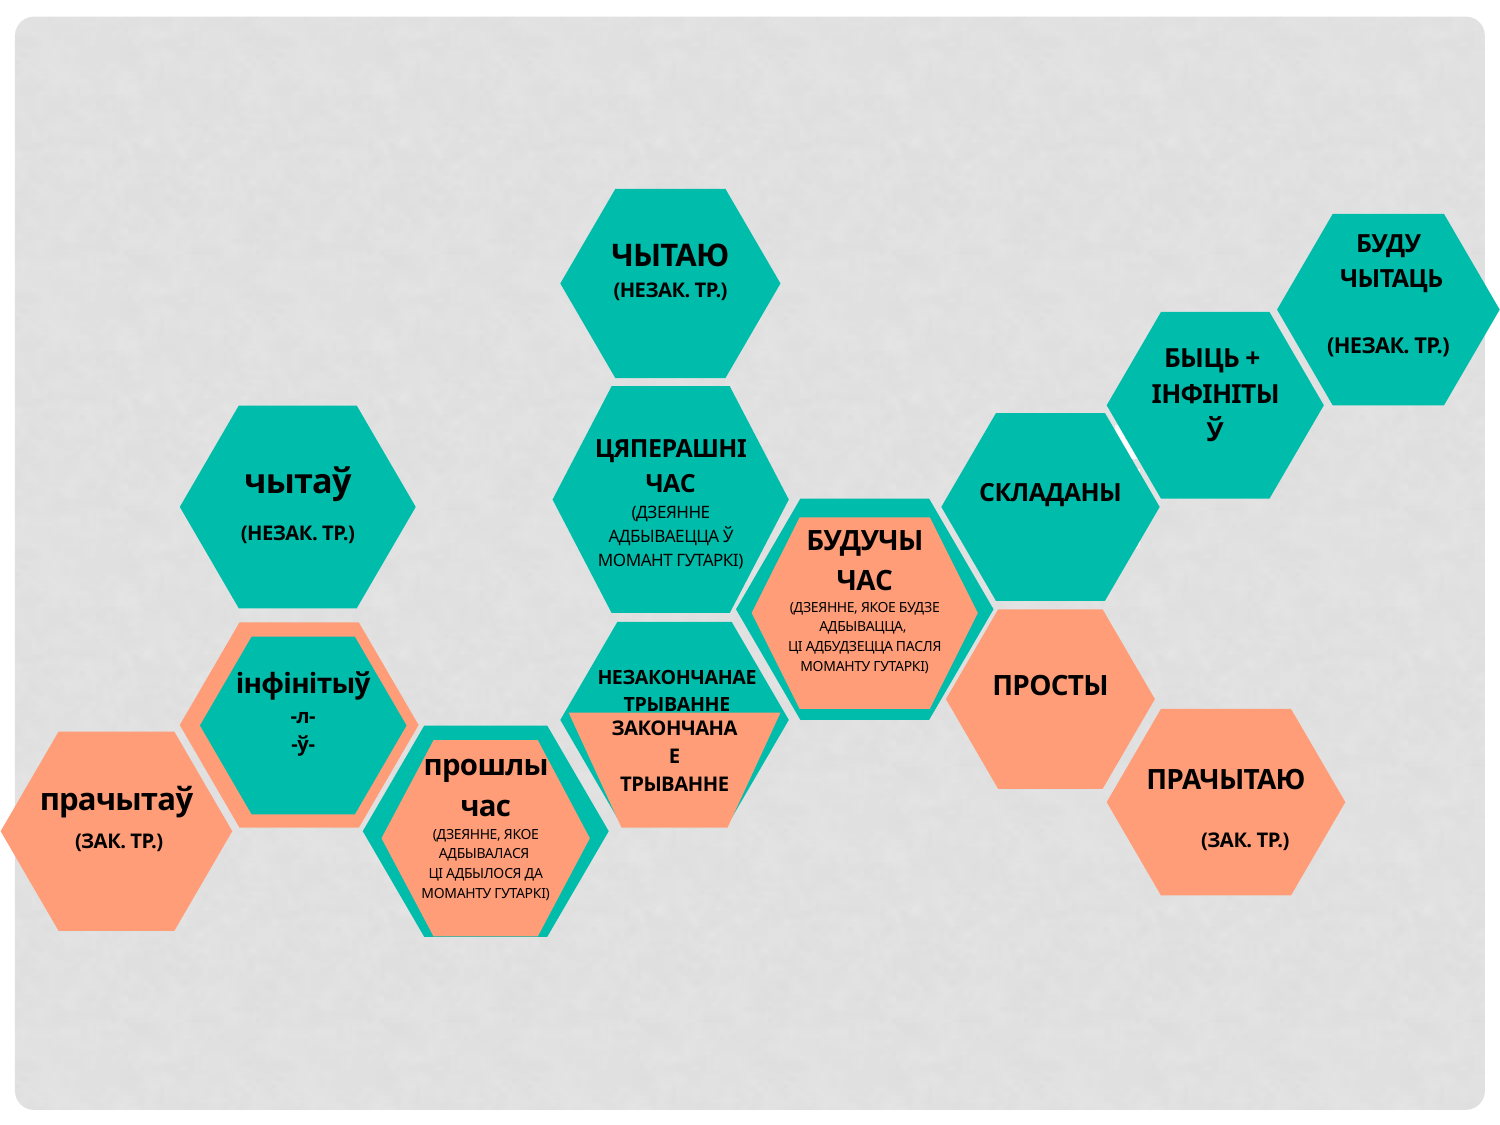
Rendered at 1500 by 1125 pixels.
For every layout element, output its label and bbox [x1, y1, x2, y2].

text_box [945, 609, 1156, 790]
text_box [179, 405, 416, 609]
text_box [781, 721, 790, 819]
text_box [979, 601, 994, 609]
text_box [199, 636, 407, 815]
text_box [1106, 311, 1325, 499]
text_box [560, 621, 735, 725]
text_box [0, 731, 233, 931]
text_box [419, 725, 568, 739]
text_box [941, 412, 1160, 601]
text_box [552, 385, 790, 614]
text_box [560, 188, 781, 379]
text_box [362, 828, 609, 938]
text_box [735, 498, 945, 721]
text_box [568, 712, 781, 828]
text_box [233, 815, 381, 828]
text_box [751, 516, 979, 710]
text_box [1276, 213, 1500, 406]
text_box [179, 622, 419, 739]
text_box [381, 739, 591, 937]
text_box [1106, 708, 1346, 896]
